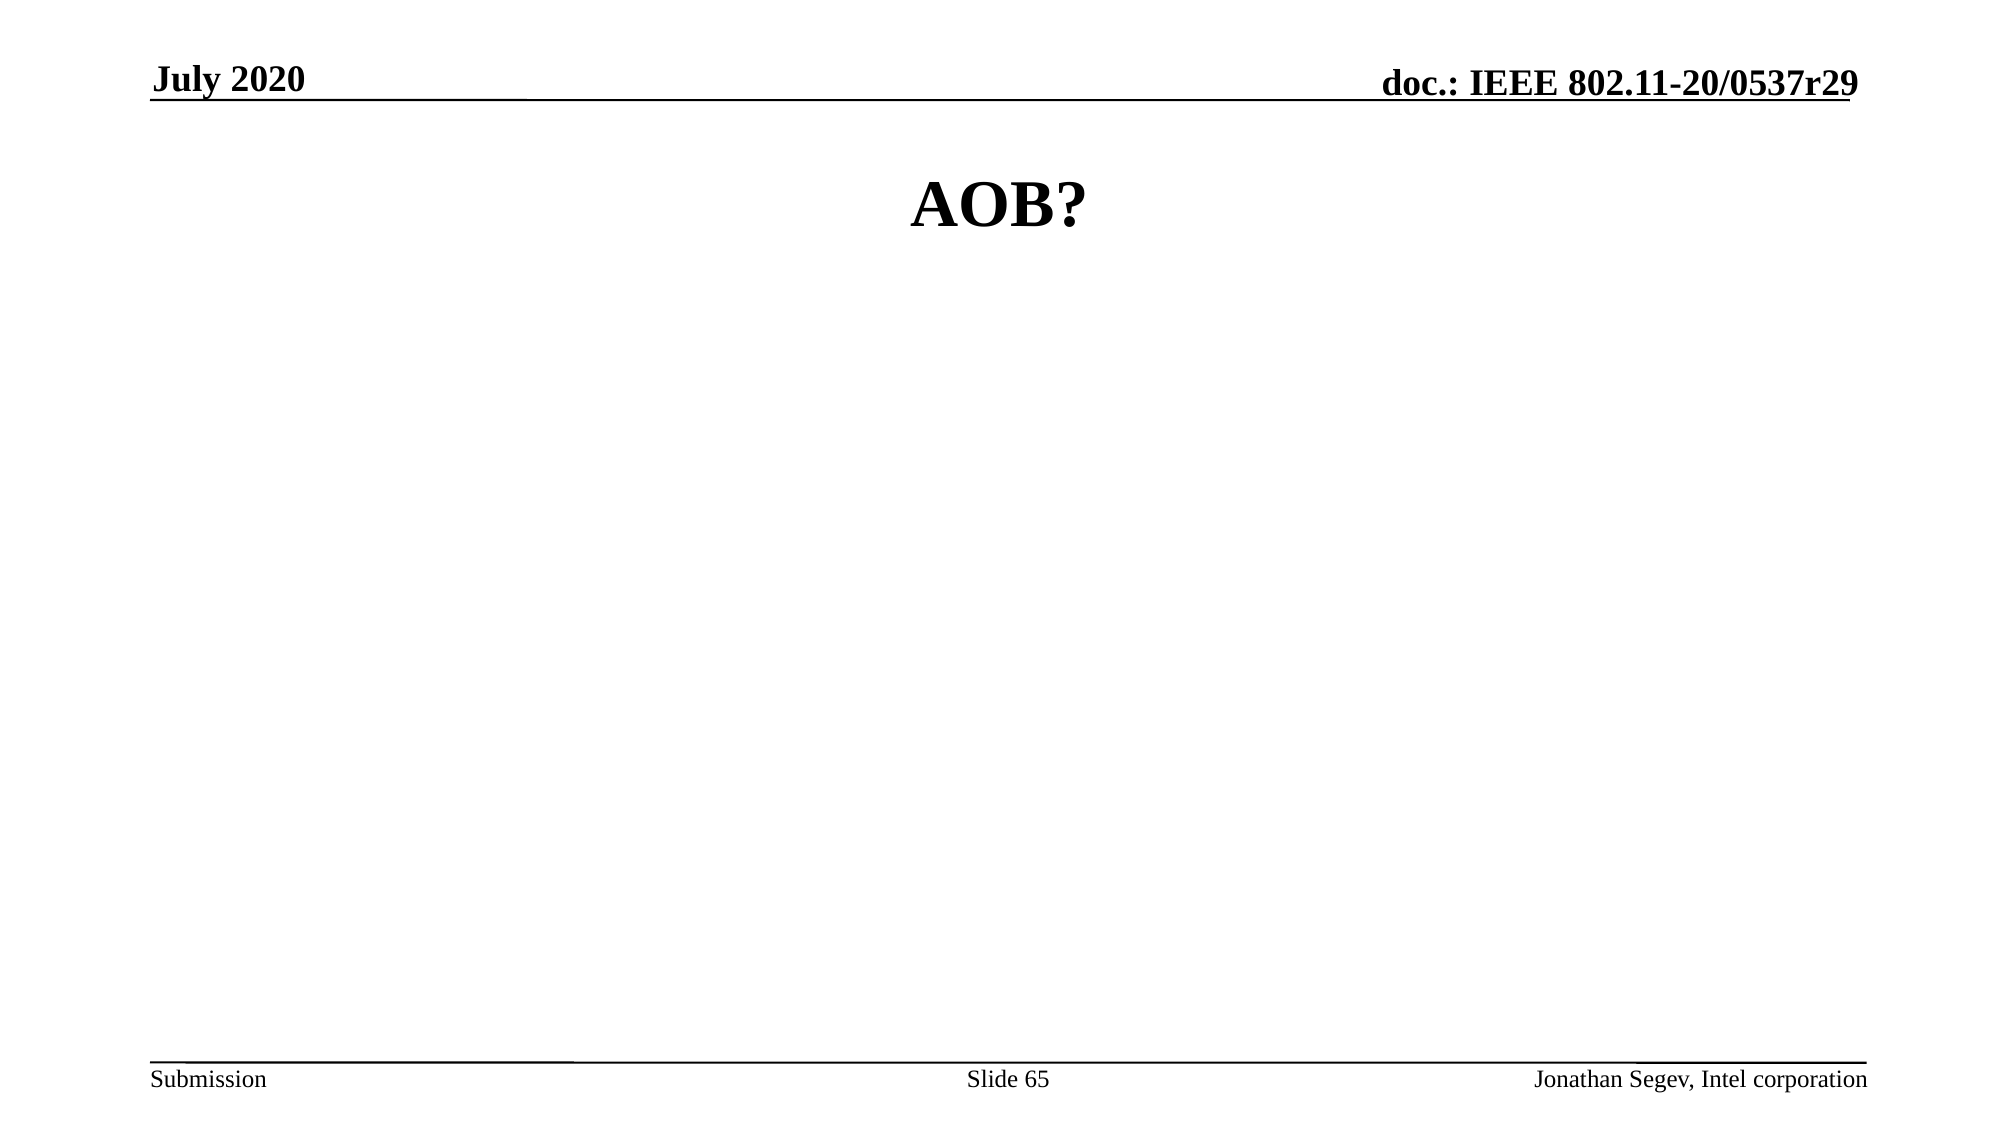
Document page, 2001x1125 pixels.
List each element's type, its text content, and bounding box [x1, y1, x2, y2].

slide_number Slide 65 [950, 1061, 1067, 1123]
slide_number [152, 54, 563, 100]
title AOB? [149, 112, 1850, 288]
footer Jonathan Segev, Intel corporation [1171, 1061, 1869, 1093]
